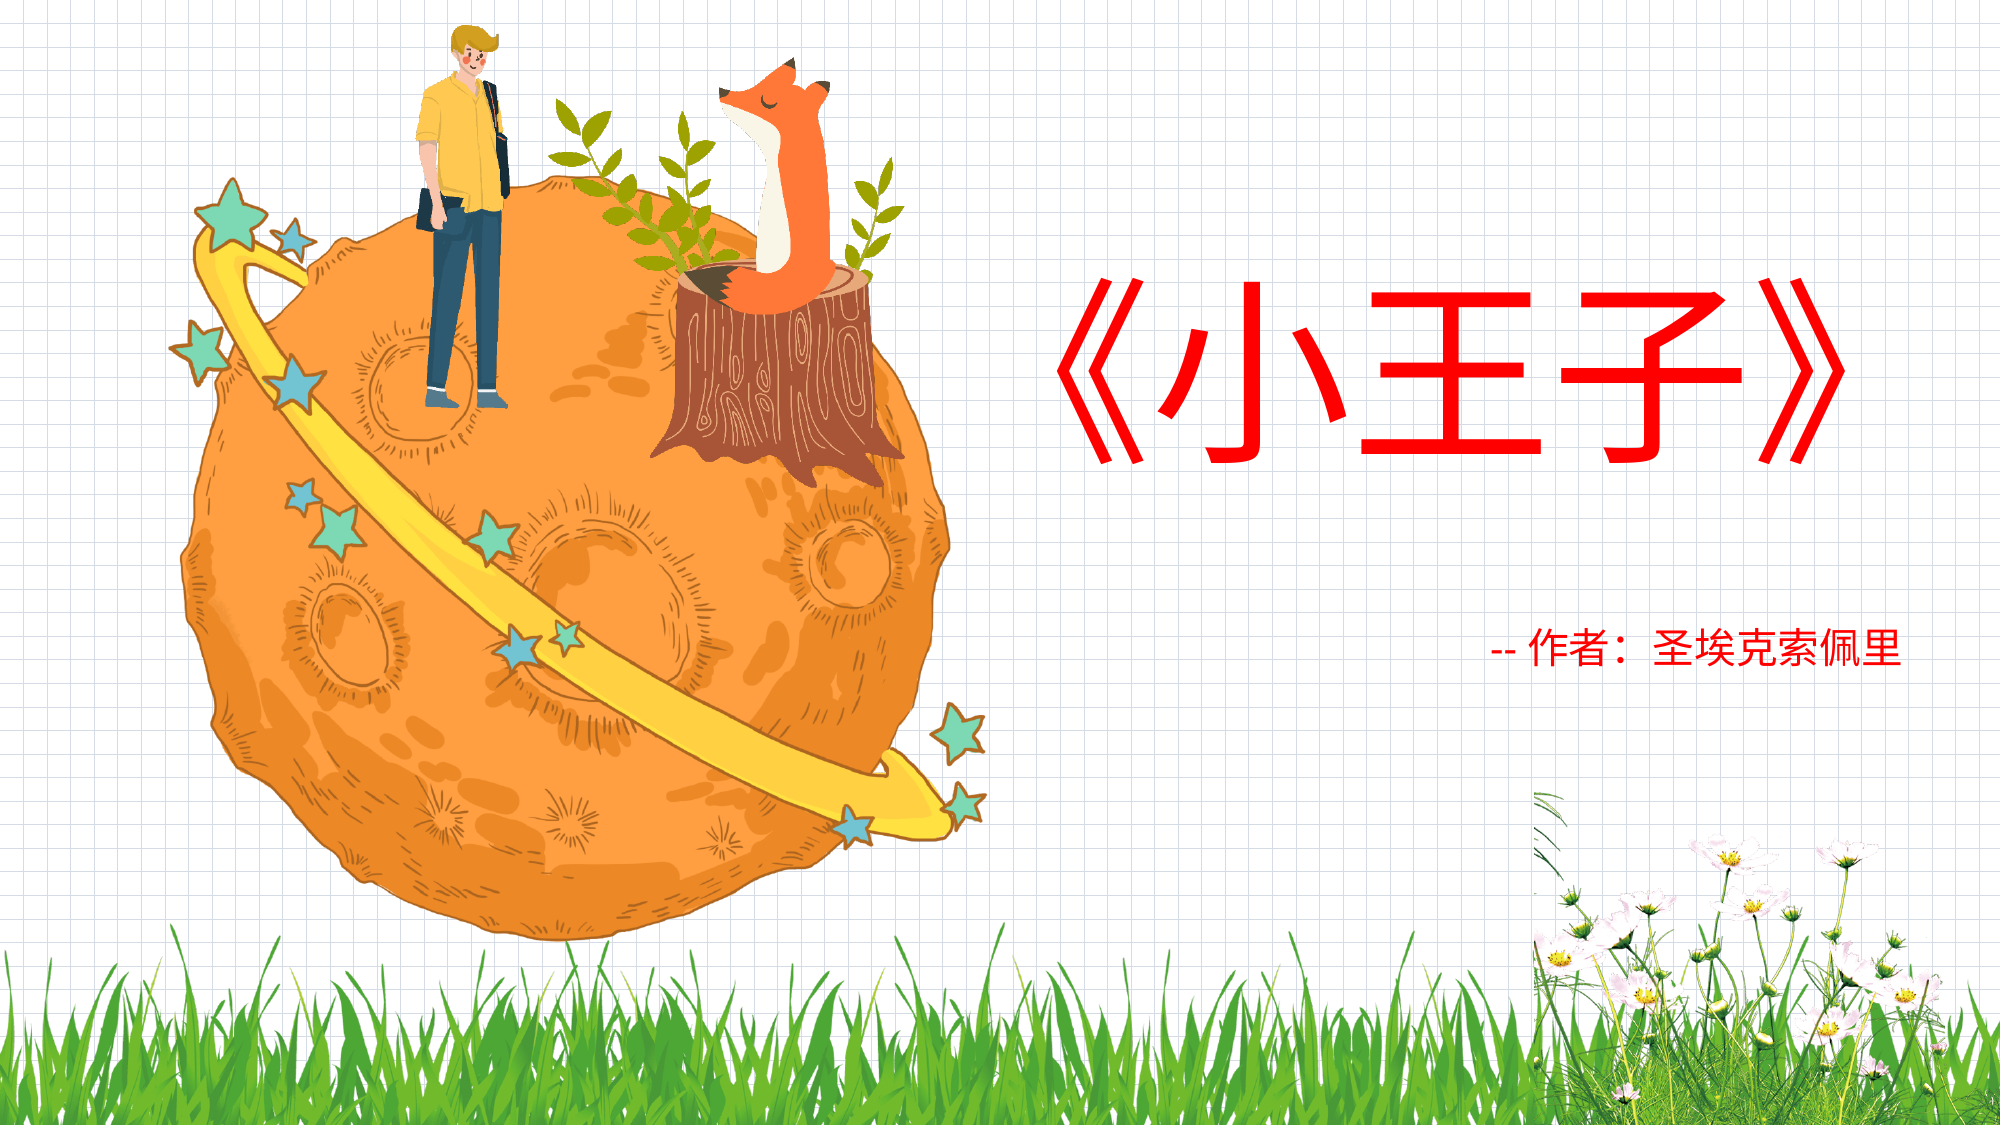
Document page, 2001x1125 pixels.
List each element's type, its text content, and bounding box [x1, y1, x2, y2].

picture [0, 0, 2000, 1125]
text_box --作者：圣埃克索佩里 [1475, 613, 2000, 679]
text_box 《小王子》 [1138, 240, 2000, 495]
